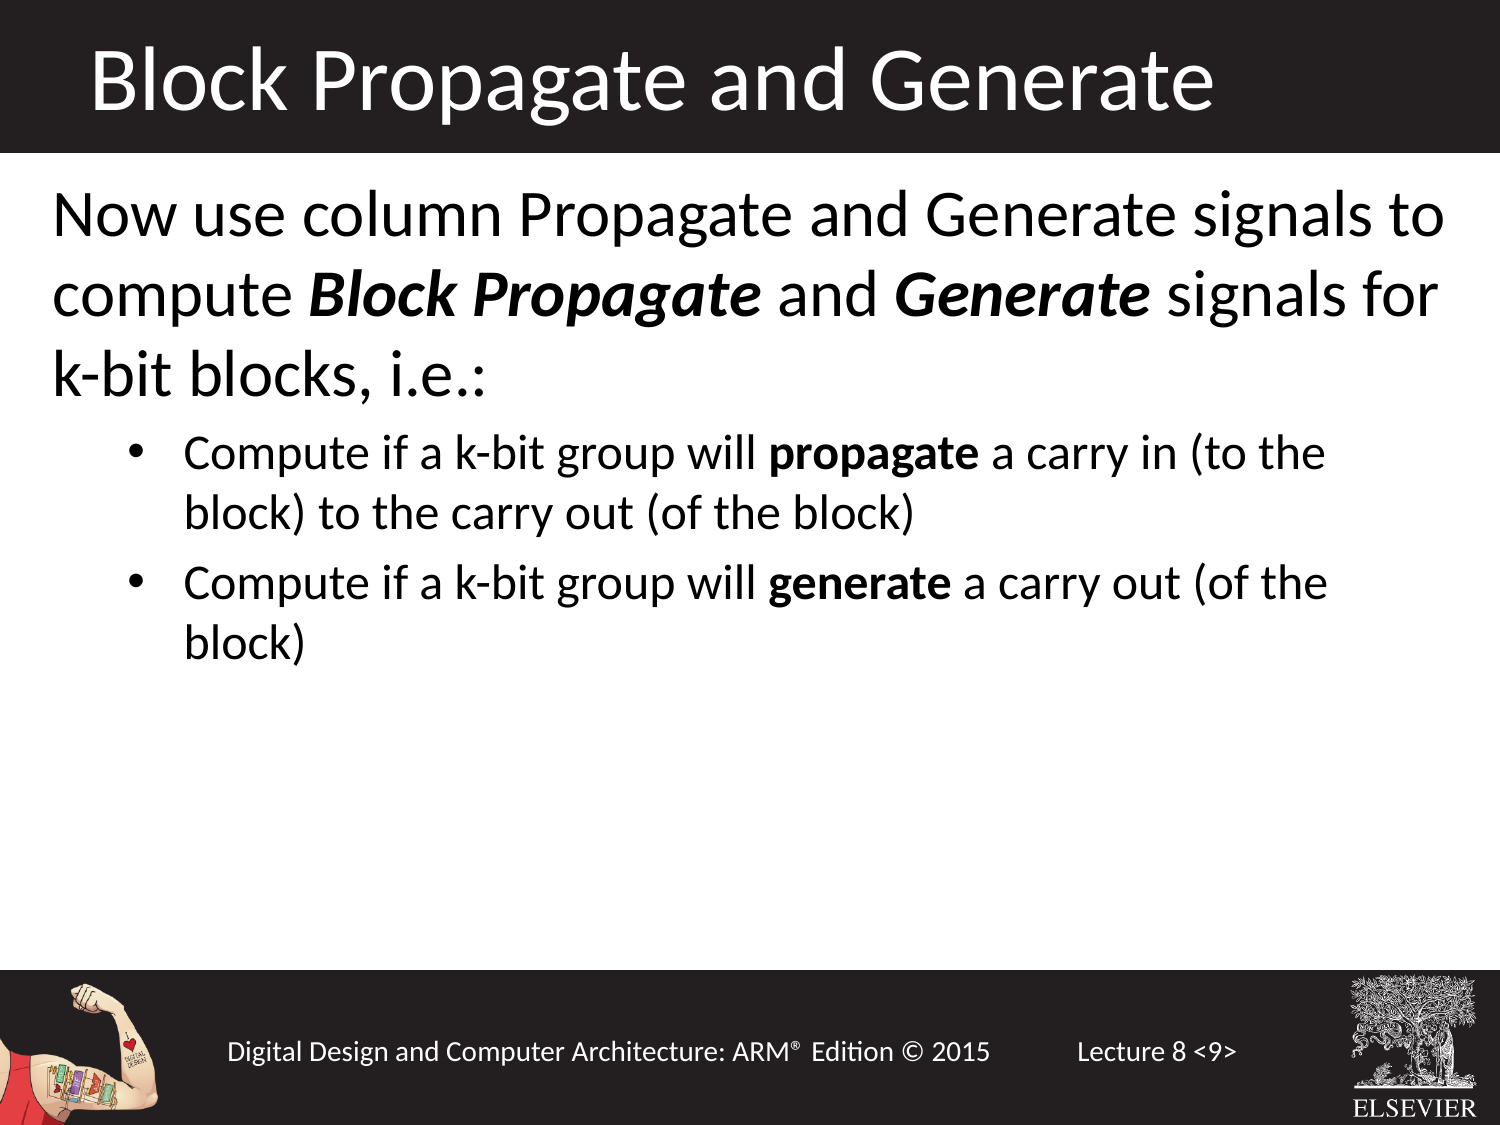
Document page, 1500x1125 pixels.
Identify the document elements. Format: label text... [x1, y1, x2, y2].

text_box Now use column Propagate and Generate signals to compute Block Propagate and Generate signals for k-bit blocks, i.e.: Compute if a k-bit group will propagate a carry in (to the block) to the carry out (of the block) Compute if a k-bit group will generate a carry out (of the block) [37, 162, 1475, 1013]
picture [0, 979, 163, 1125]
picture [1350, 974, 1477, 1117]
text_box Block Propagate and Generate [75, 11, 1375, 136]
